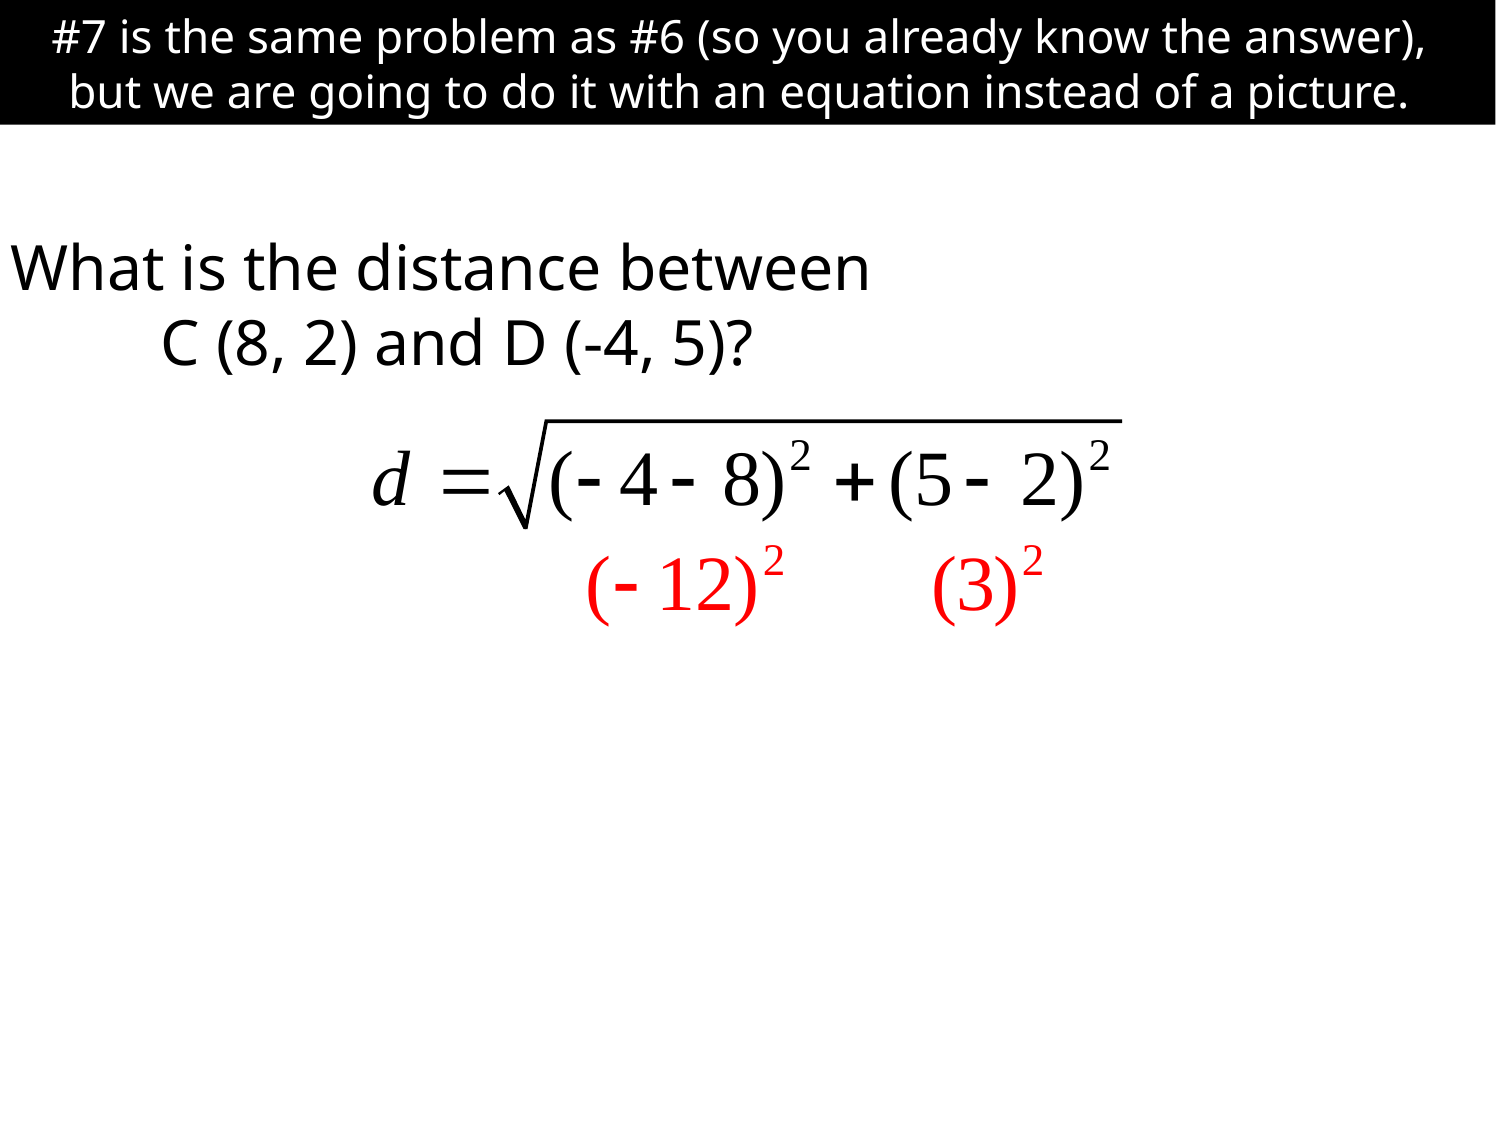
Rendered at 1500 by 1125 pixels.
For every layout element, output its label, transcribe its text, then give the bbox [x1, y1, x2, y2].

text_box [359, 399, 1141, 759]
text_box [920, 525, 1058, 644]
text_box #7 is the same problem as #6 (so you already know the answer), but we are going to do it with an equation instead of a picture. [0, 0, 1496, 125]
text_box What is the distance between C (8, 2) and D (-4, 5)? [0, 220, 1496, 386]
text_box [574, 525, 803, 644]
